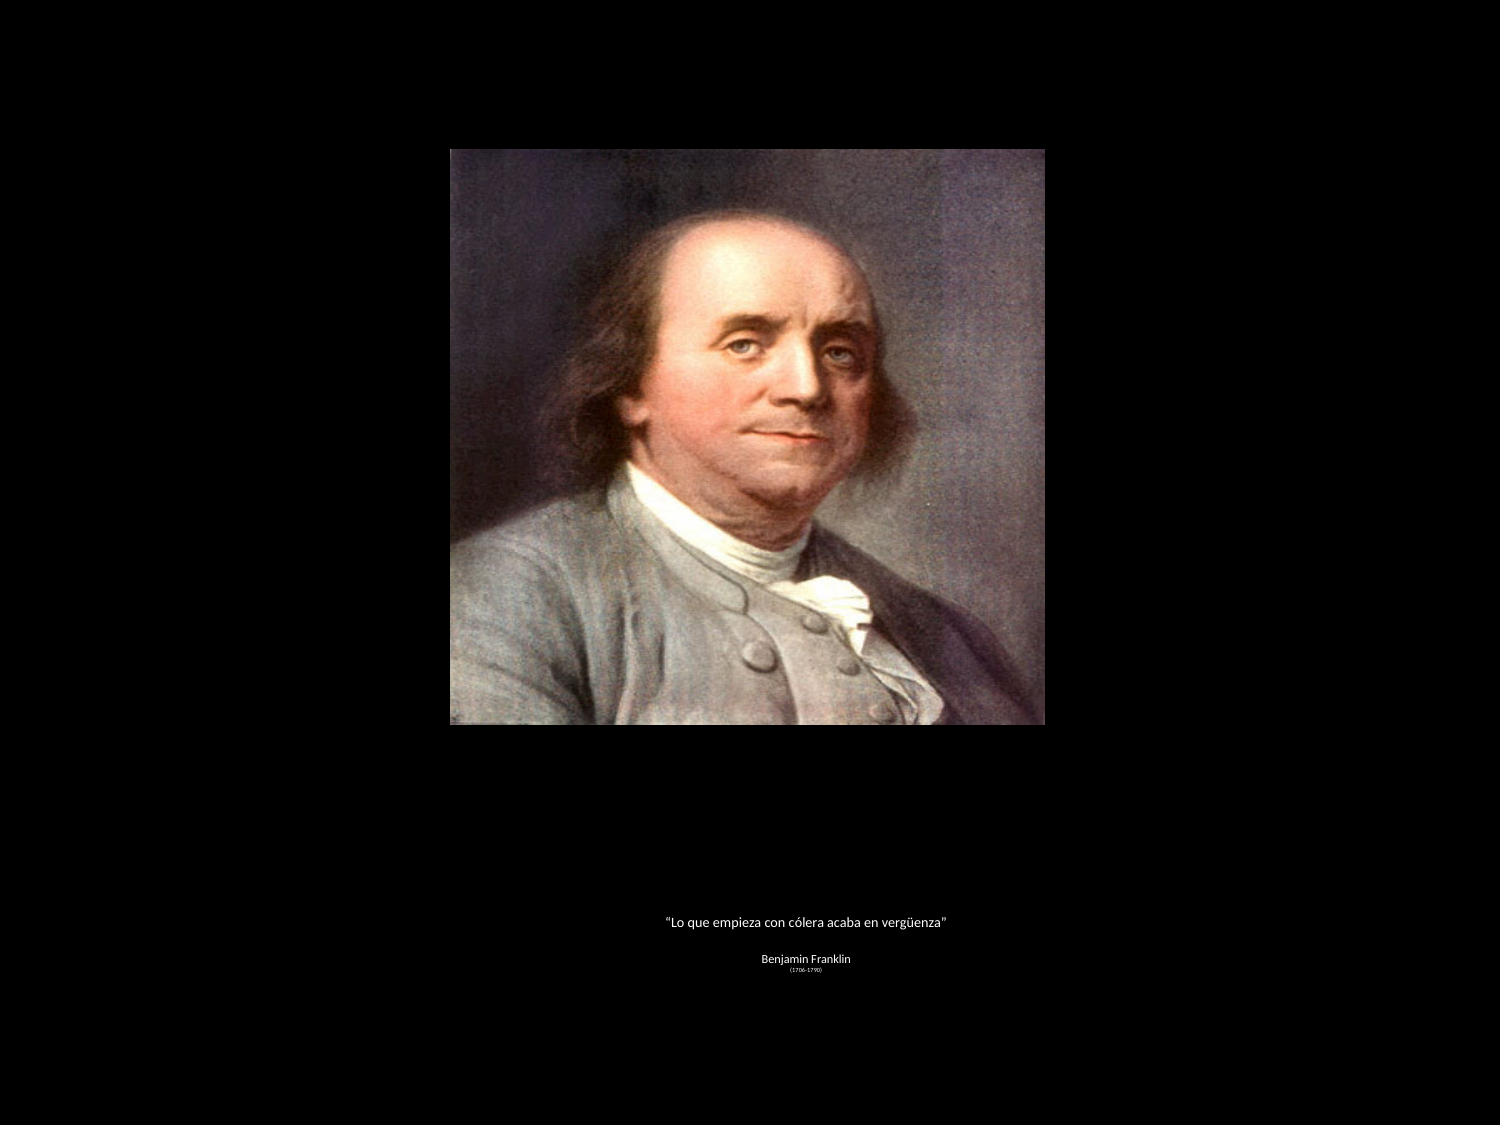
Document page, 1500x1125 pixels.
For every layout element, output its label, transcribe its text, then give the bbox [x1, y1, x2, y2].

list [449, 149, 1045, 726]
title “Lo que empieza con cólera acaba en vergüenza” Benjamin Franklin (1706-1790) [174, 887, 1438, 1025]
